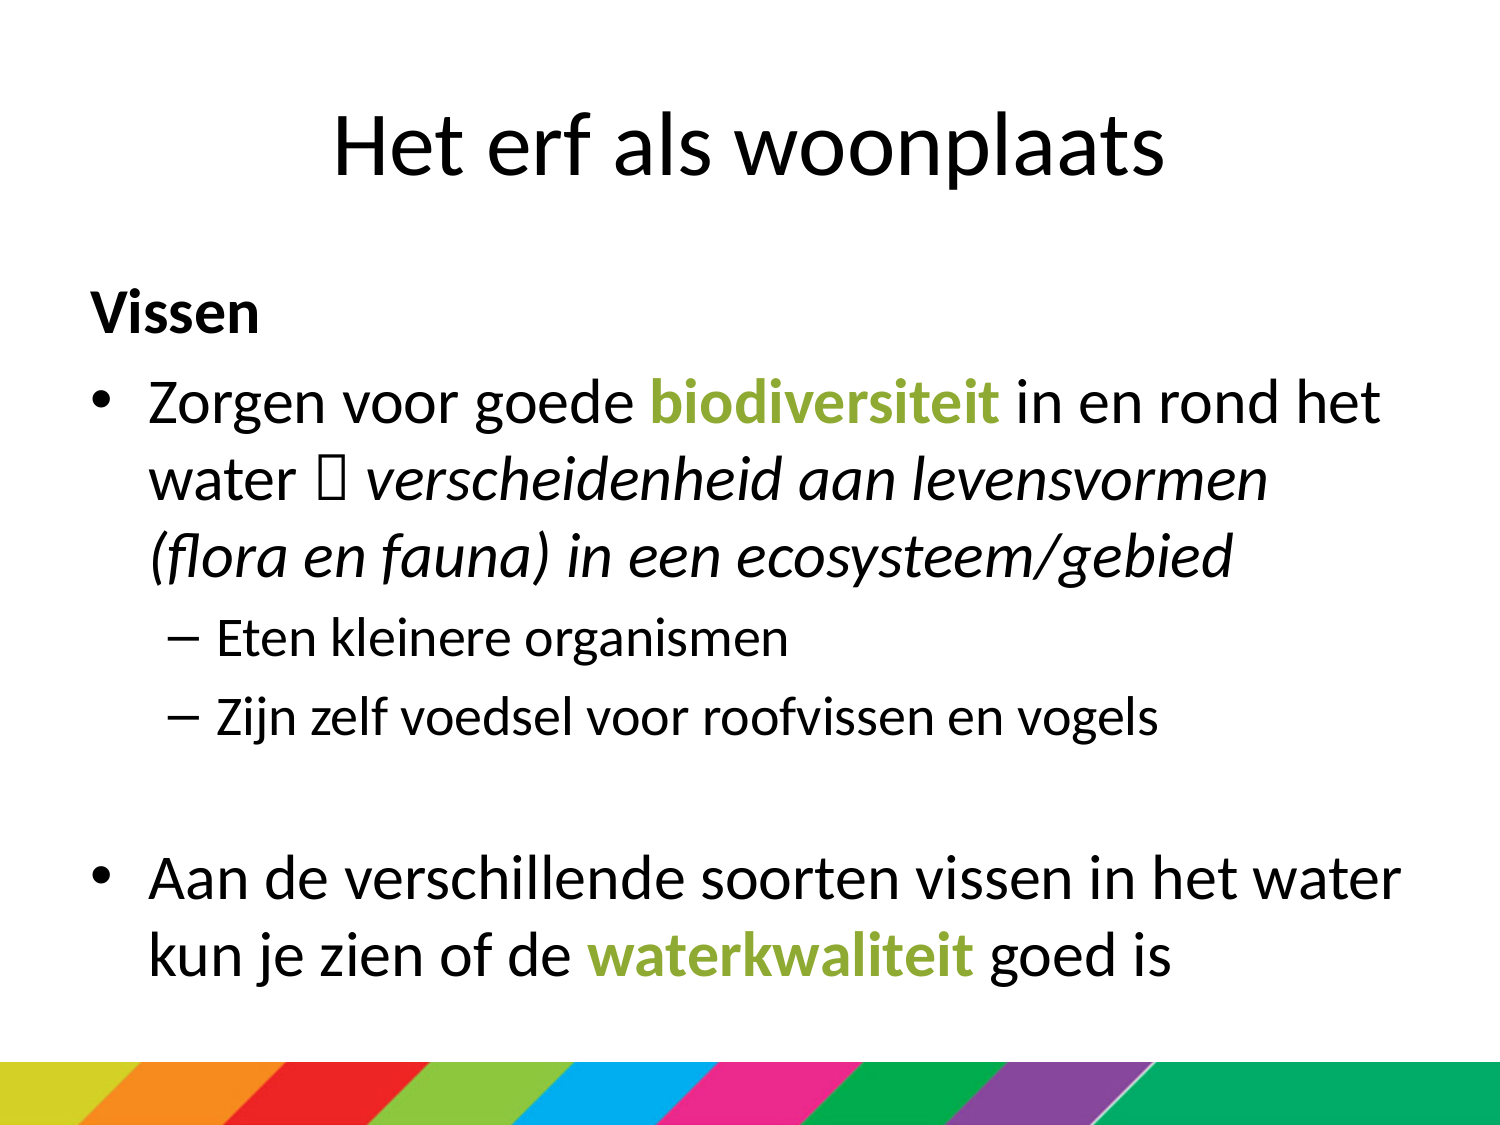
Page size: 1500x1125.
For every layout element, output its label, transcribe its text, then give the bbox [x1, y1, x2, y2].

picture [0, 1062, 574, 1125]
picture [656, 1062, 1500, 1125]
list Vissen Zorgen voor goede biodiversiteit in en rond het water  verscheidenheid aan levensvormen (flora en fauna) in een ecosysteem/gebied Eten kleinere organismen Zijn zelf voedsel voor roofvissen en vogels Aan de verschillende soorten vissen in het water kun je zien of de waterkwaliteit goed is [75, 262, 1425, 1005]
title Het erf als woonplaats [75, 45, 1425, 233]
